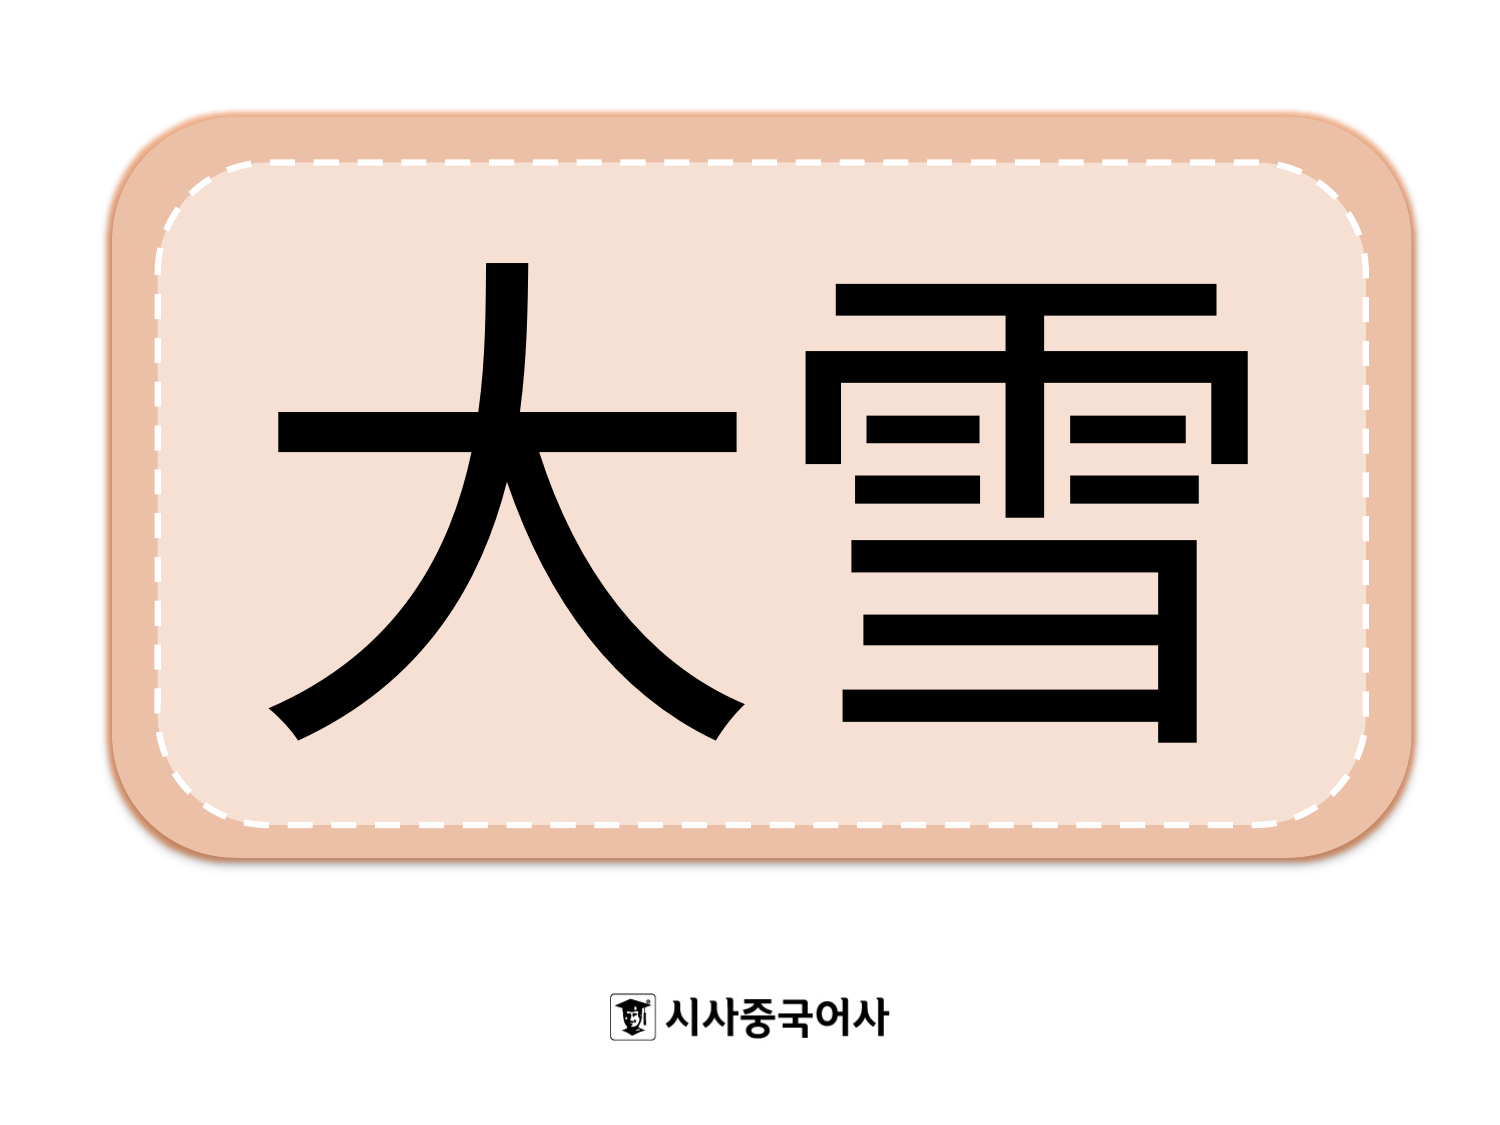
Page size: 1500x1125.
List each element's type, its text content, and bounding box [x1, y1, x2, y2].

picture [602, 987, 898, 1047]
text_box 大雪 [162, 160, 1371, 824]
